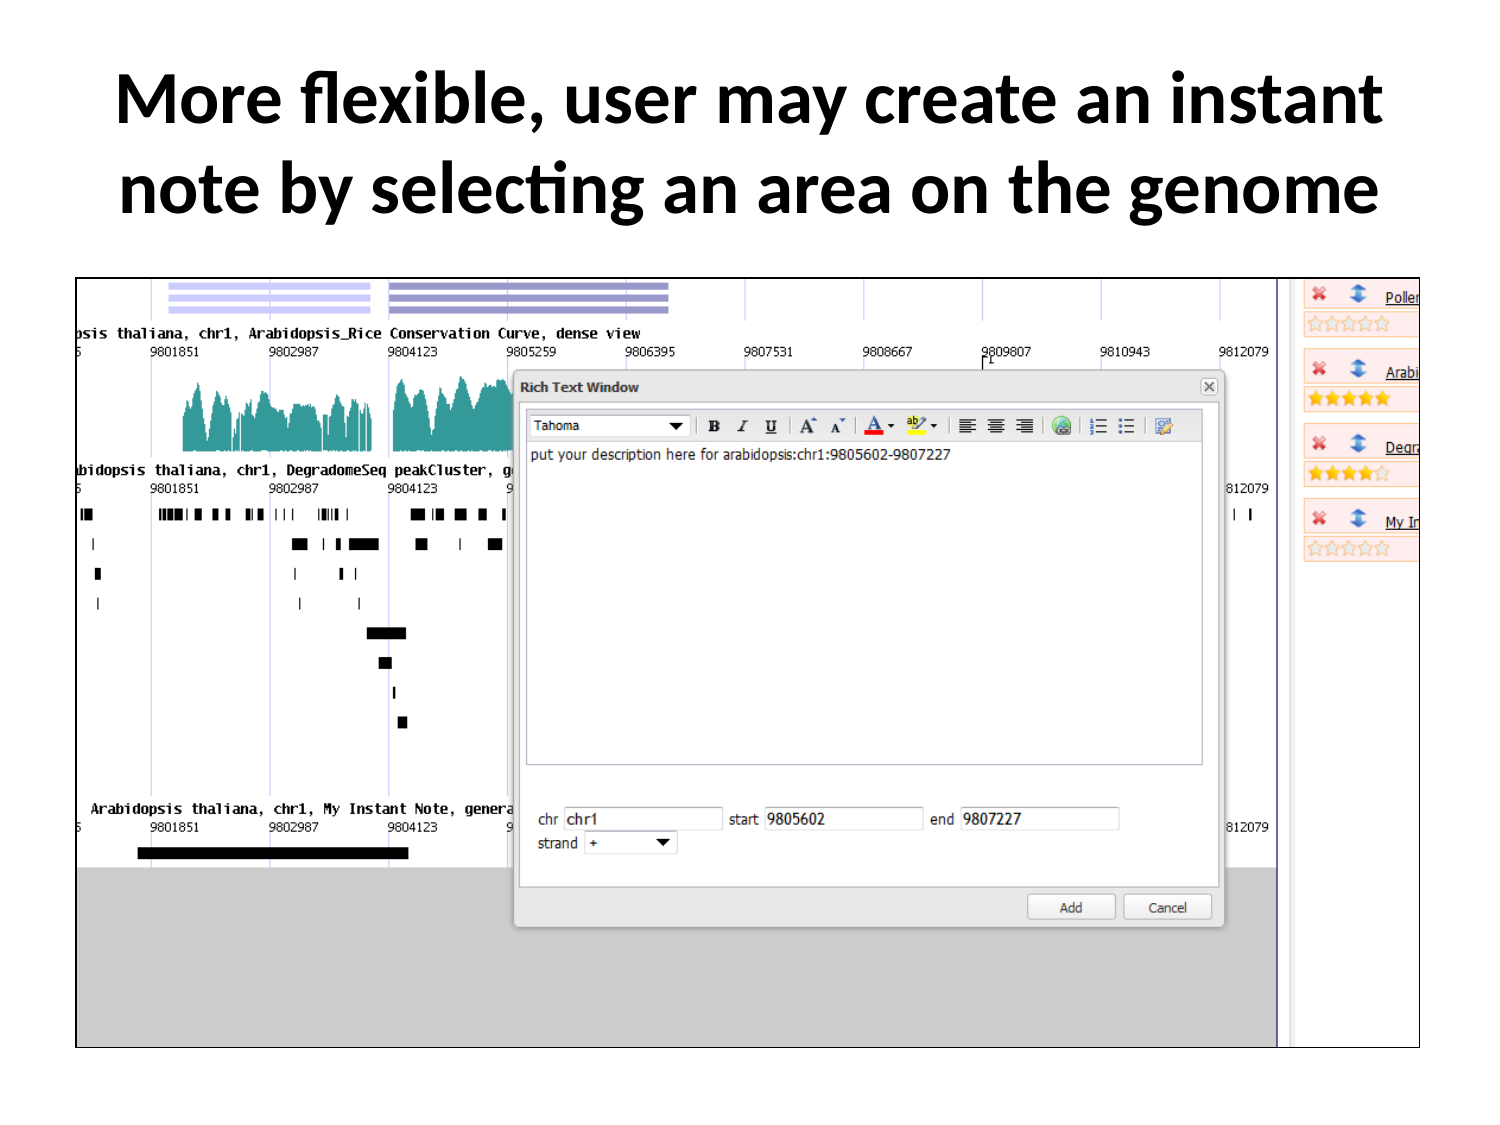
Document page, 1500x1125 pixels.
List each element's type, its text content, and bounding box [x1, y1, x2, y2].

title More flexible, user may create an instant note by selecting an area on the genome [75, 45, 1425, 233]
picture [76, 278, 1420, 1047]
